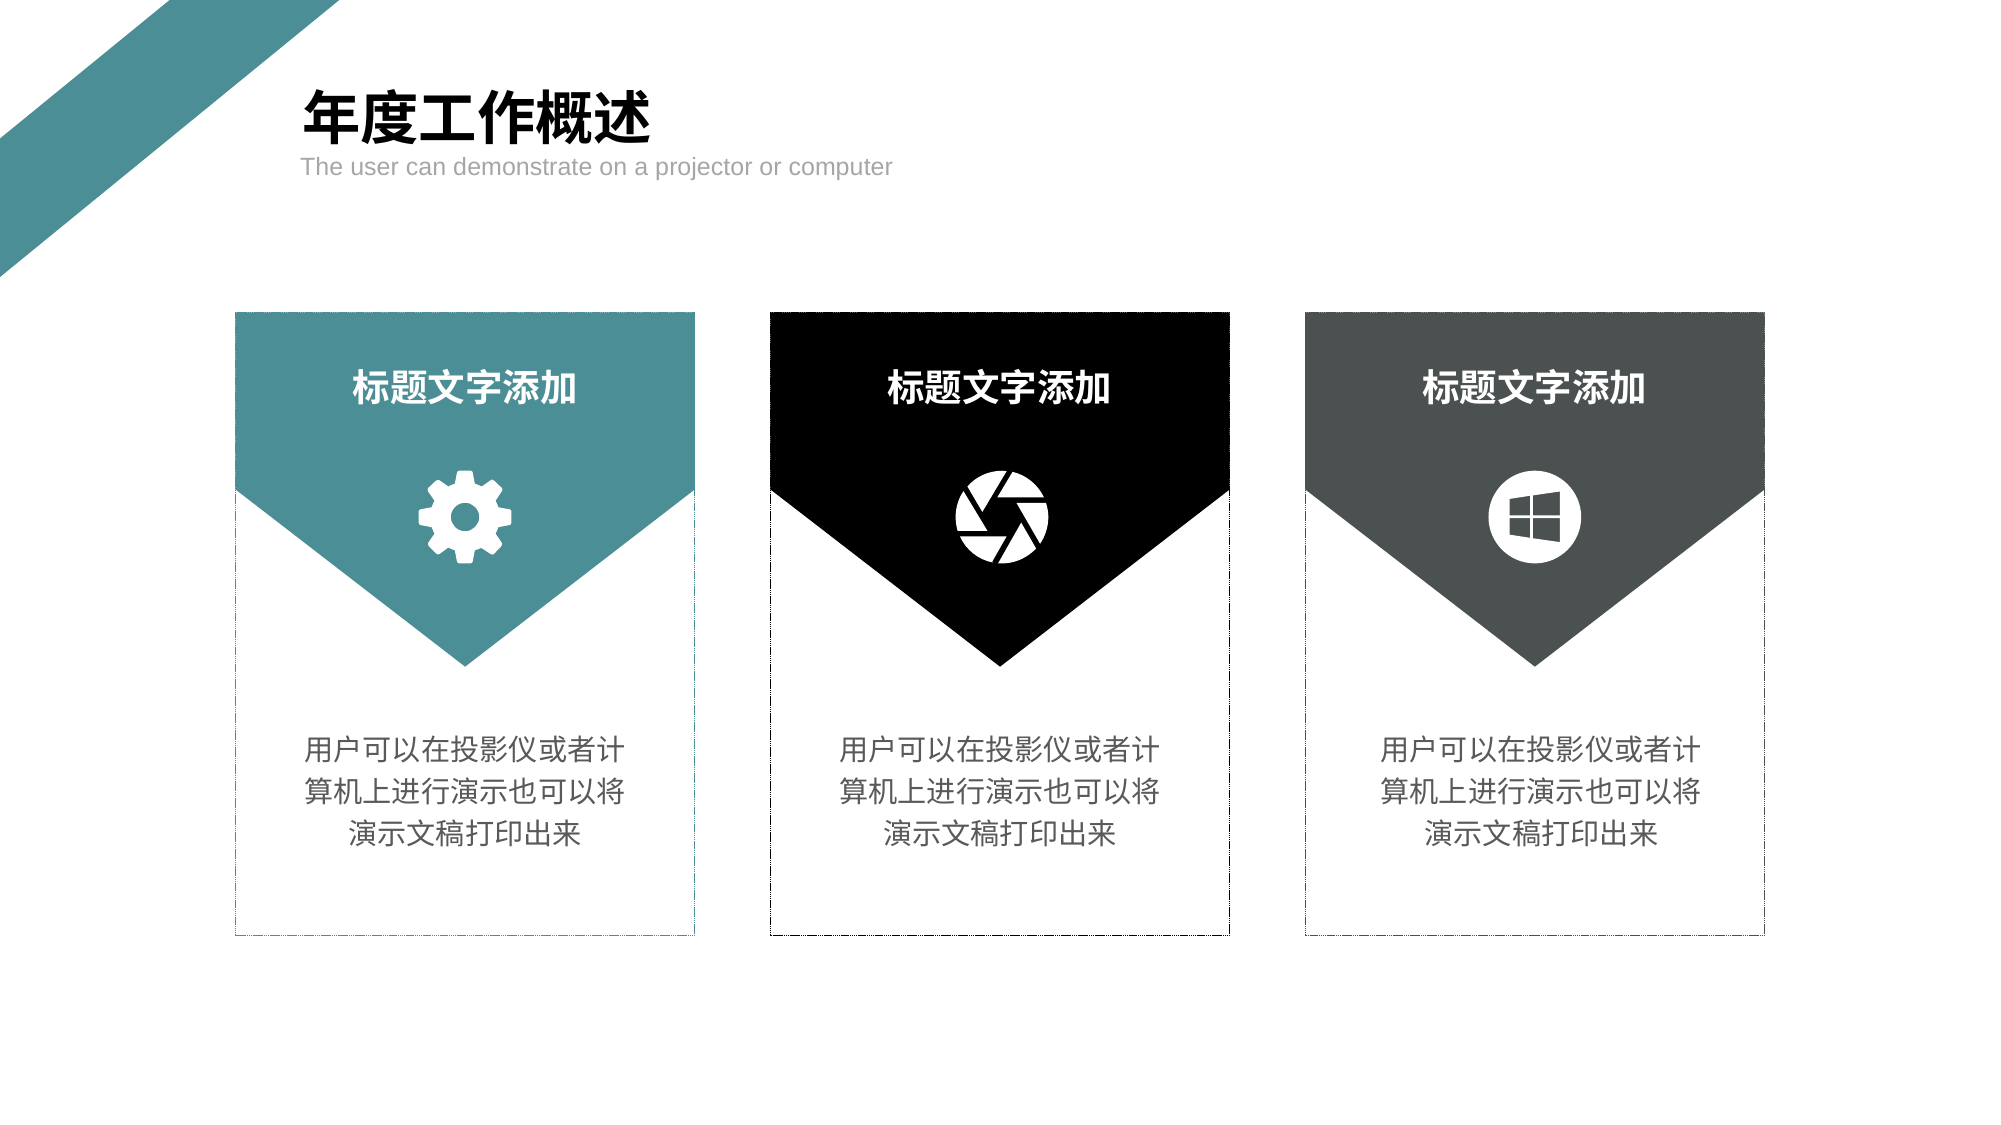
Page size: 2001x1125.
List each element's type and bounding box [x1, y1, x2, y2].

text_box [235, 312, 695, 936]
text_box [1305, 312, 1765, 936]
text_box [770, 312, 1230, 936]
text_box [285, 73, 1116, 189]
